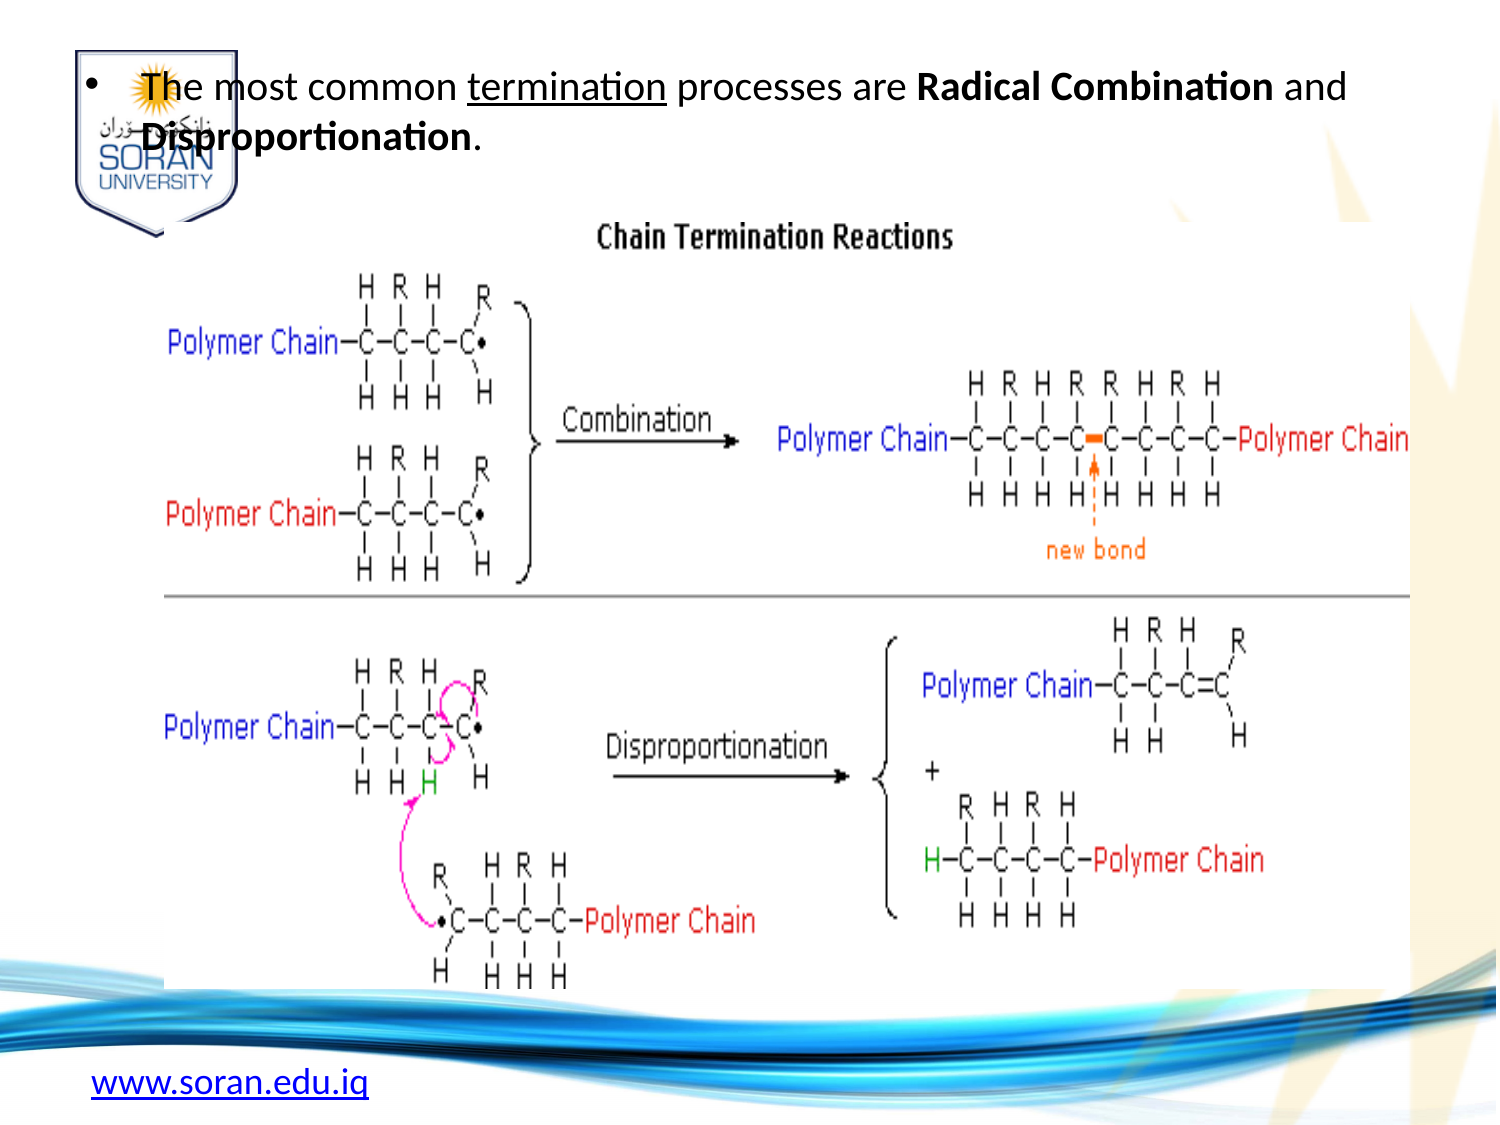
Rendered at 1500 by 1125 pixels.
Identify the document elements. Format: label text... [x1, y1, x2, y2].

list The most common termination processes are Radical Combination and Disproportionation. [69, 50, 1364, 765]
picture [0, 99, 1500, 1125]
